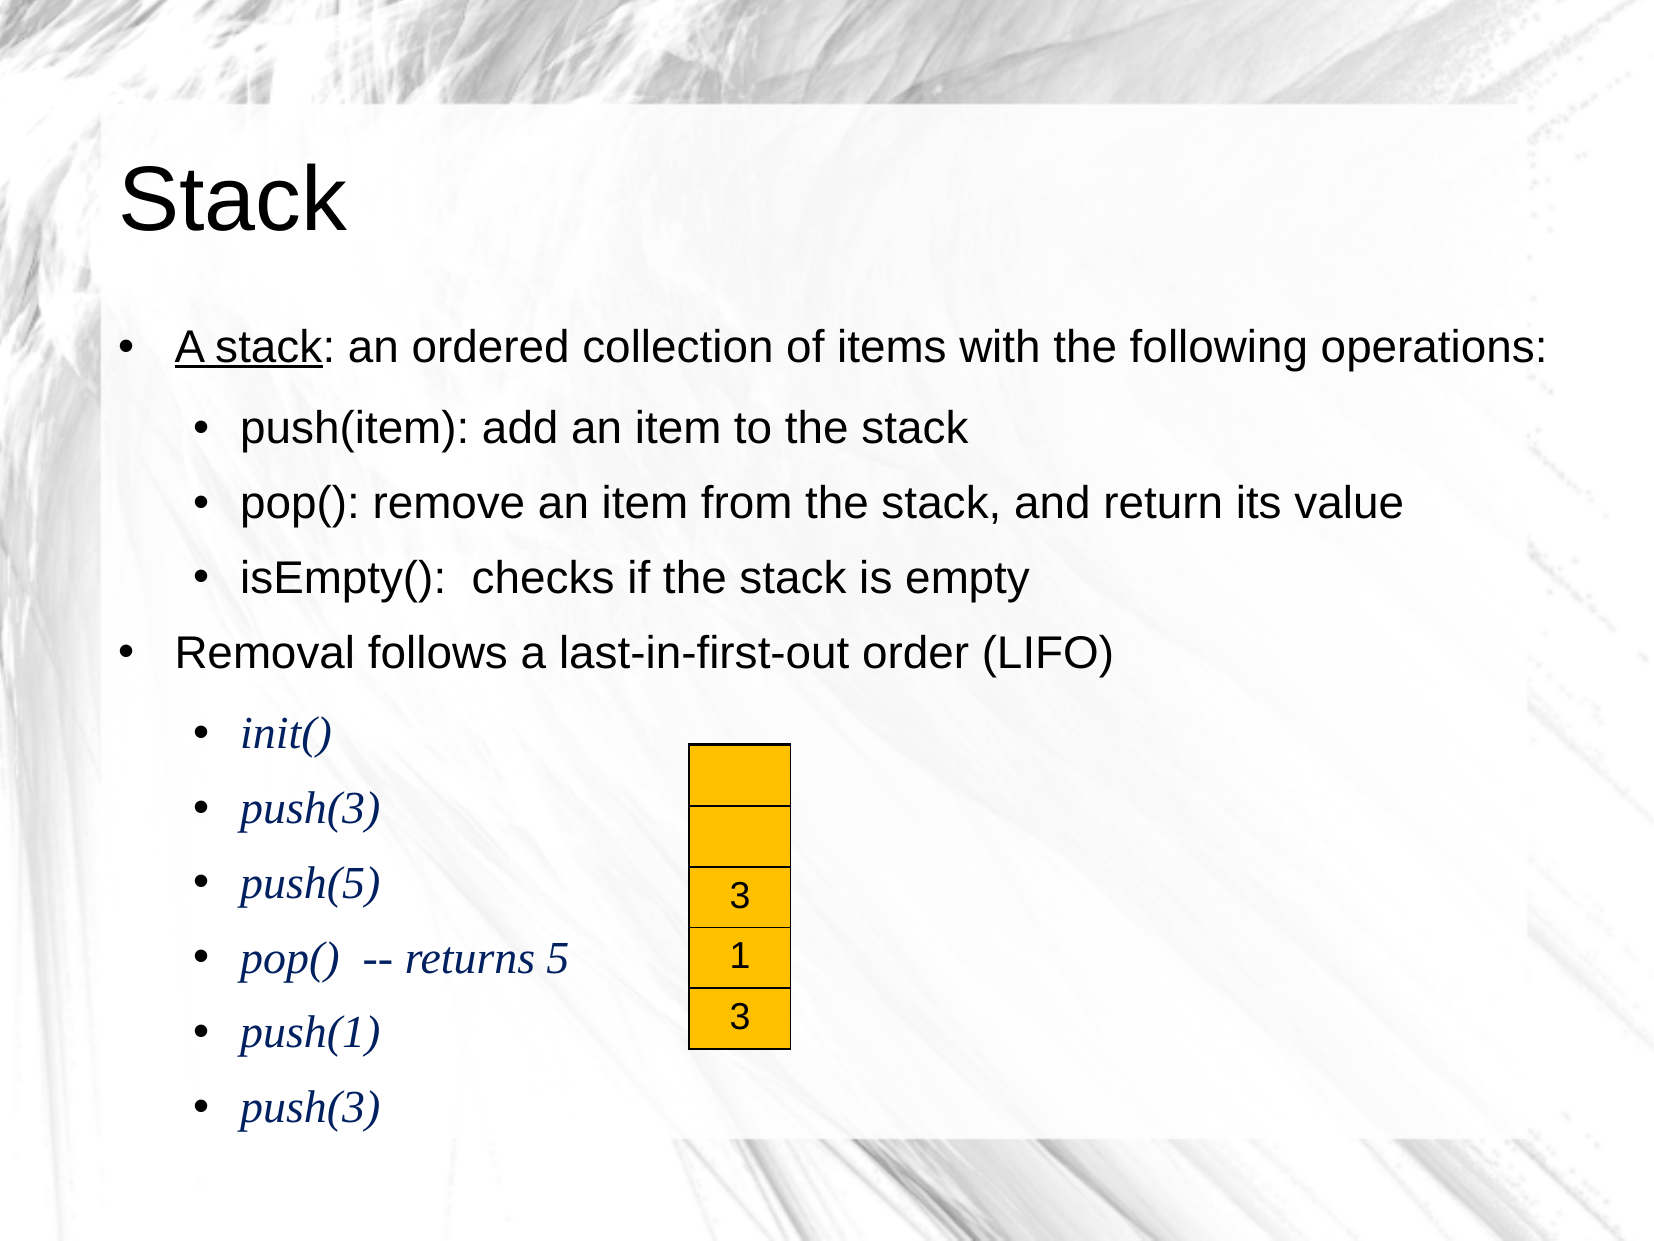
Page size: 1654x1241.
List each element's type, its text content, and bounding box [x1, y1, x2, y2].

table_cell [690, 807, 790, 866]
table_cell 1 [690, 928, 790, 987]
picture [0, 0, 1654, 1241]
list A stack: an ordered collection of items with the following operations: push(item): add an item to the stack pop(): remove an item from the stack, and return its value isEmpty(): checks if the stack is empty Removal follows a last-in-first-out order (LIFO) init() push(3) push(5) pop() -- returns 5 push(1) push(3) [118, 319, 1571, 1109]
table_header [690, 746, 790, 805]
table_cell 3 [690, 868, 790, 927]
table_cell 3 [690, 989, 790, 1048]
title Stack [118, 112, 1506, 281]
